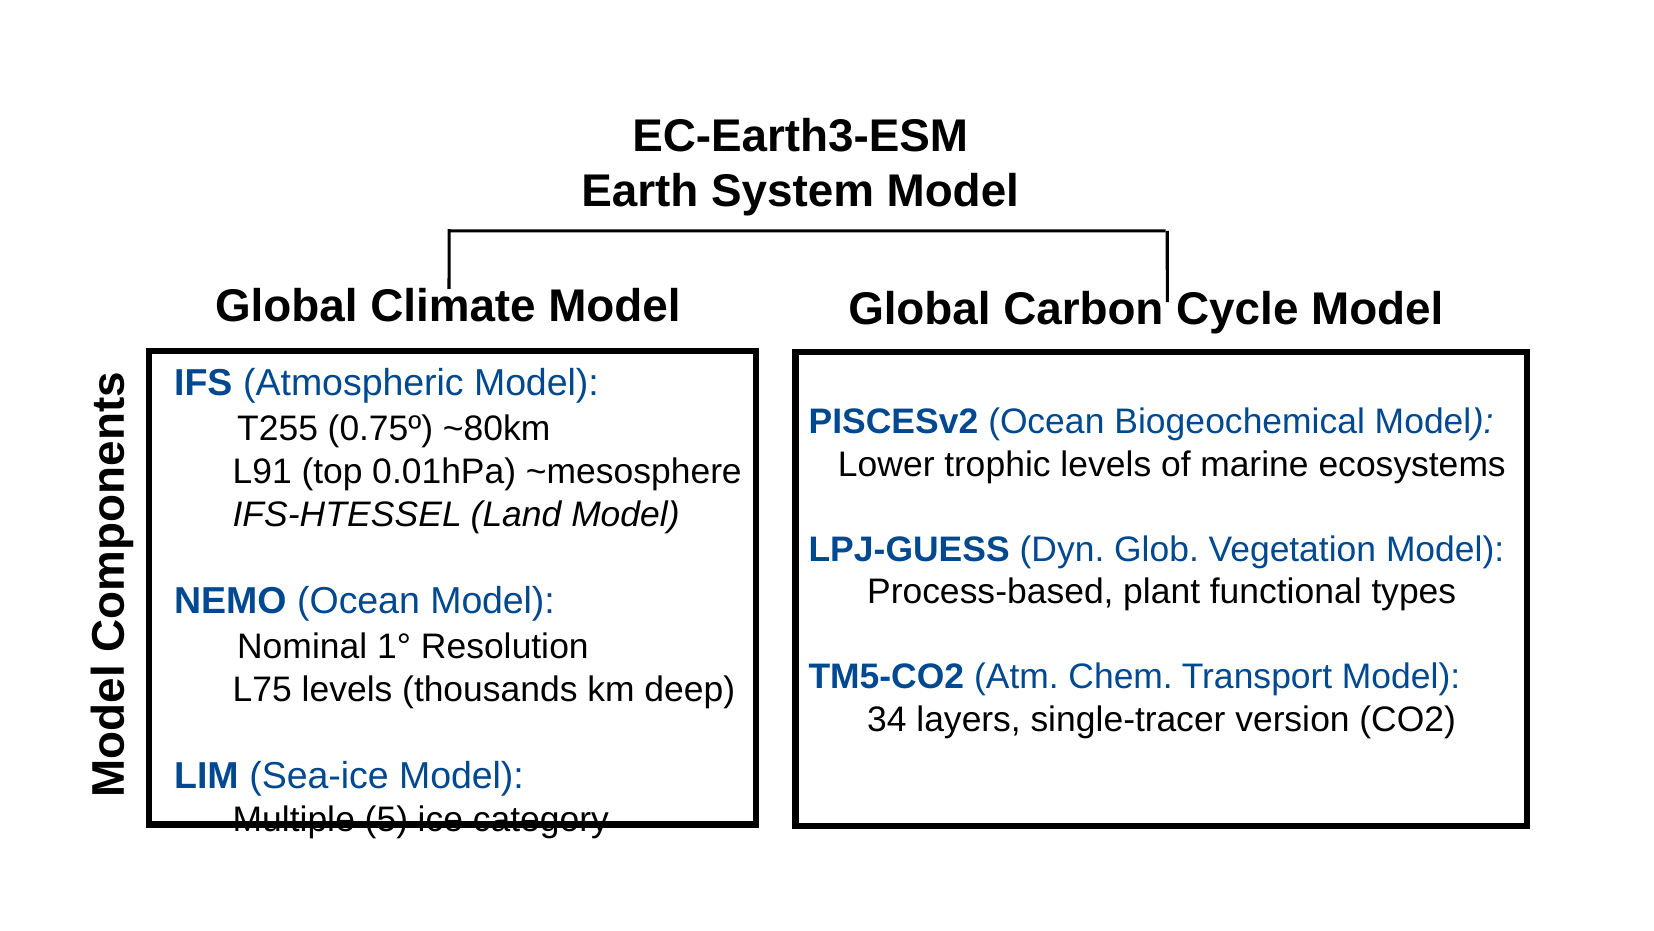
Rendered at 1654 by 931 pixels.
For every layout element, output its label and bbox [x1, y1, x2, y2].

text_box [70, 98, 1528, 832]
